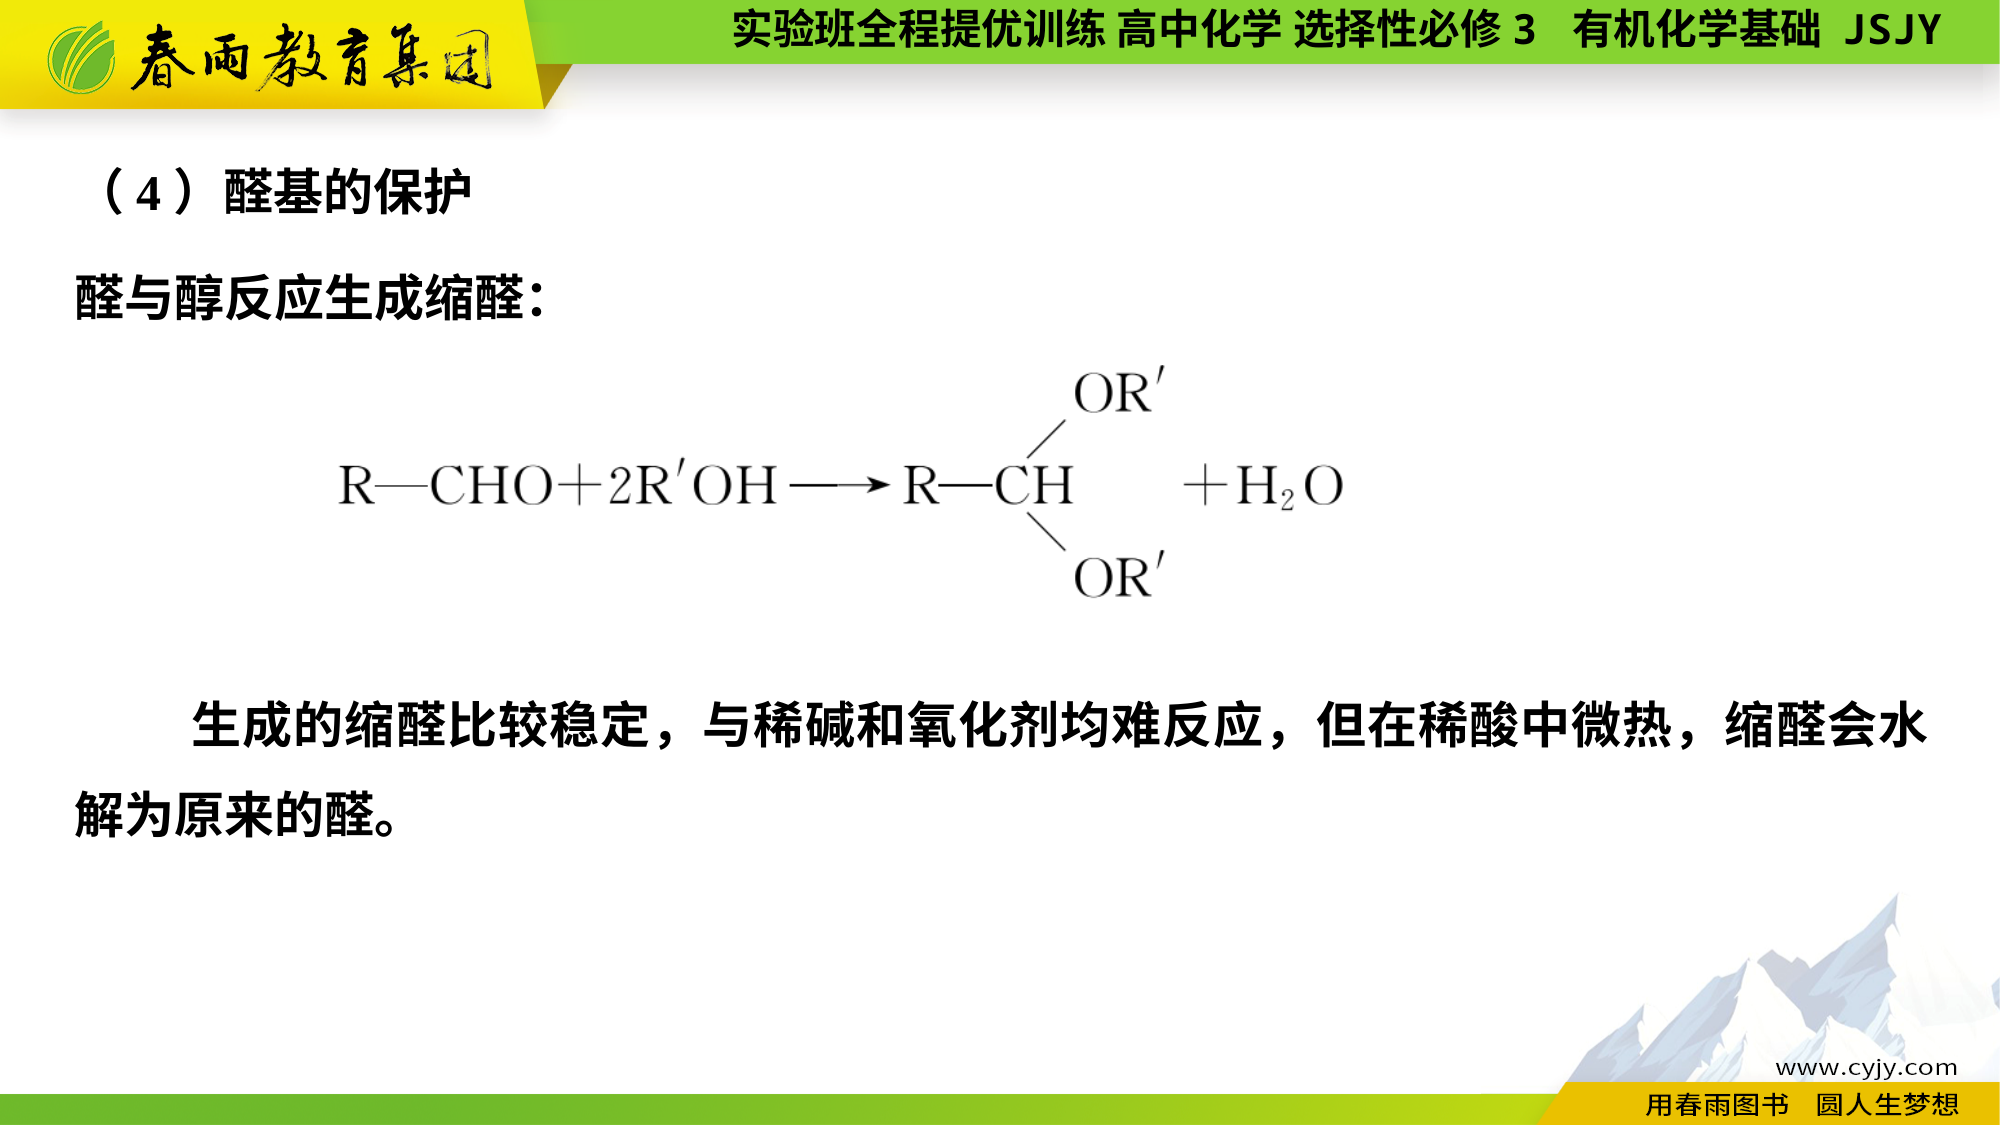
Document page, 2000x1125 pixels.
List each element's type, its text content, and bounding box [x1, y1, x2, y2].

list （4）醛基的保护 醛与醇反应生成缩醛： 生成的缩醛比较稳定，与稀碱和氧化剂均难反应，但在稀酸中微热，缩醛会水解为原来的醛。 [59, 122, 1944, 858]
picture [0, 0, 2000, 1125]
